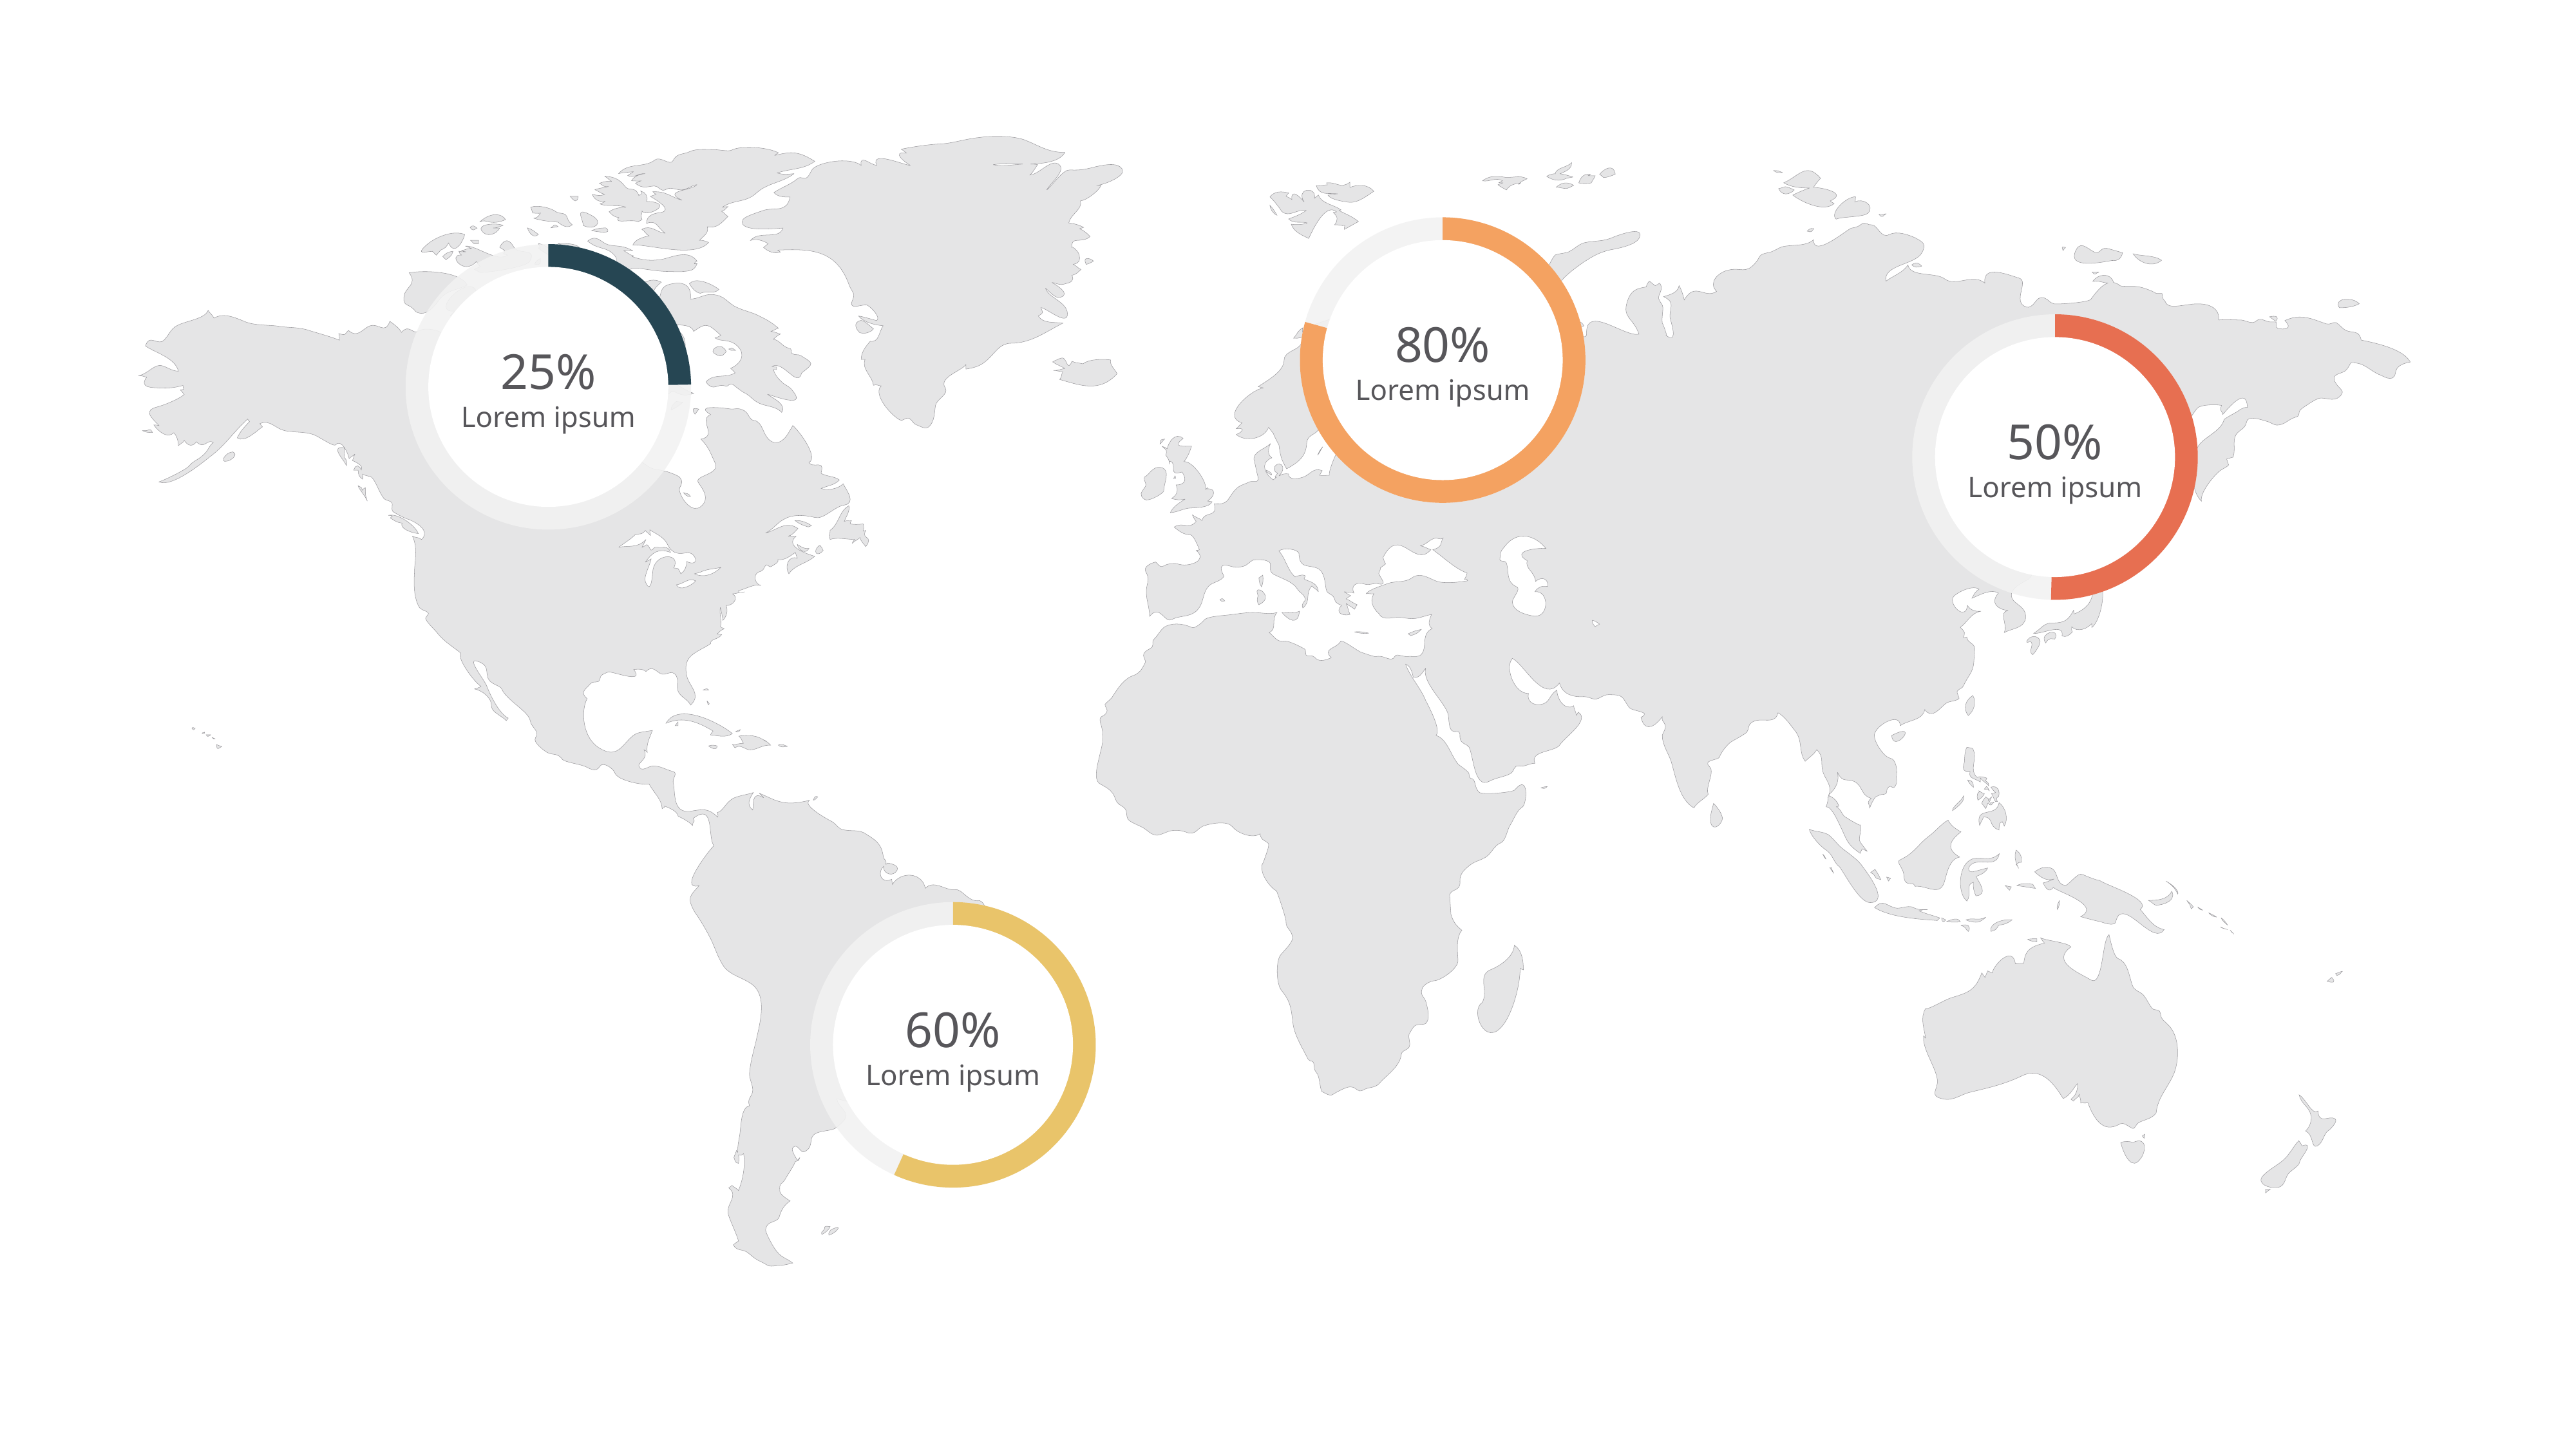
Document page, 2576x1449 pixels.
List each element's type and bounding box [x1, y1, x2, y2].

text_box [138, 135, 2411, 1267]
